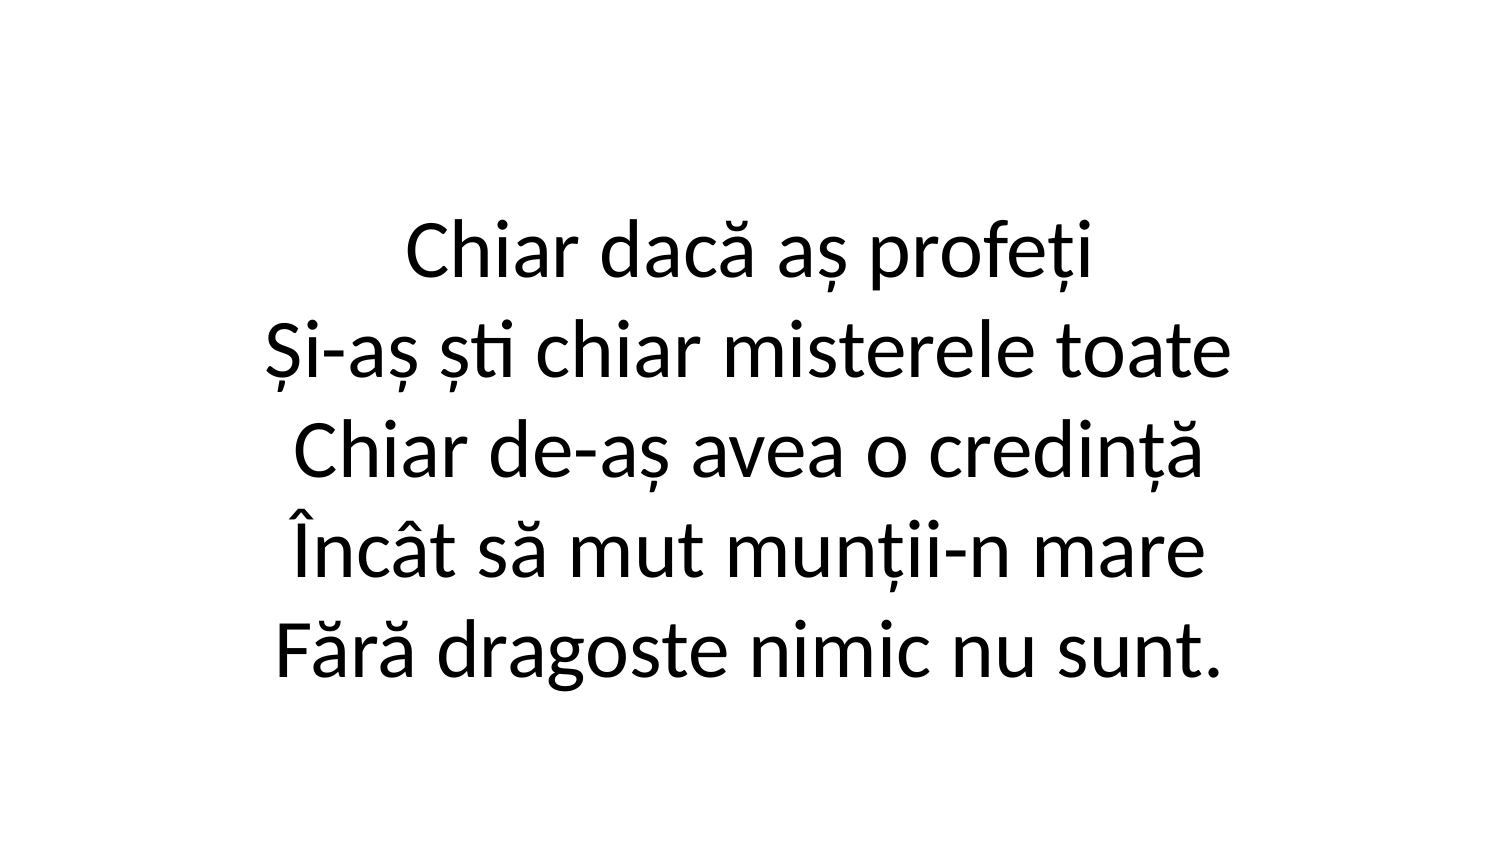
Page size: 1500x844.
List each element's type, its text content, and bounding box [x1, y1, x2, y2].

text_box Chiar dacă aș profeți Și-aș ști chiar misterele toate Chiar de-aș avea o credință Încât să mut munții-n mare Fără dragoste nimic nu sunt. [250, 142, 1250, 702]
